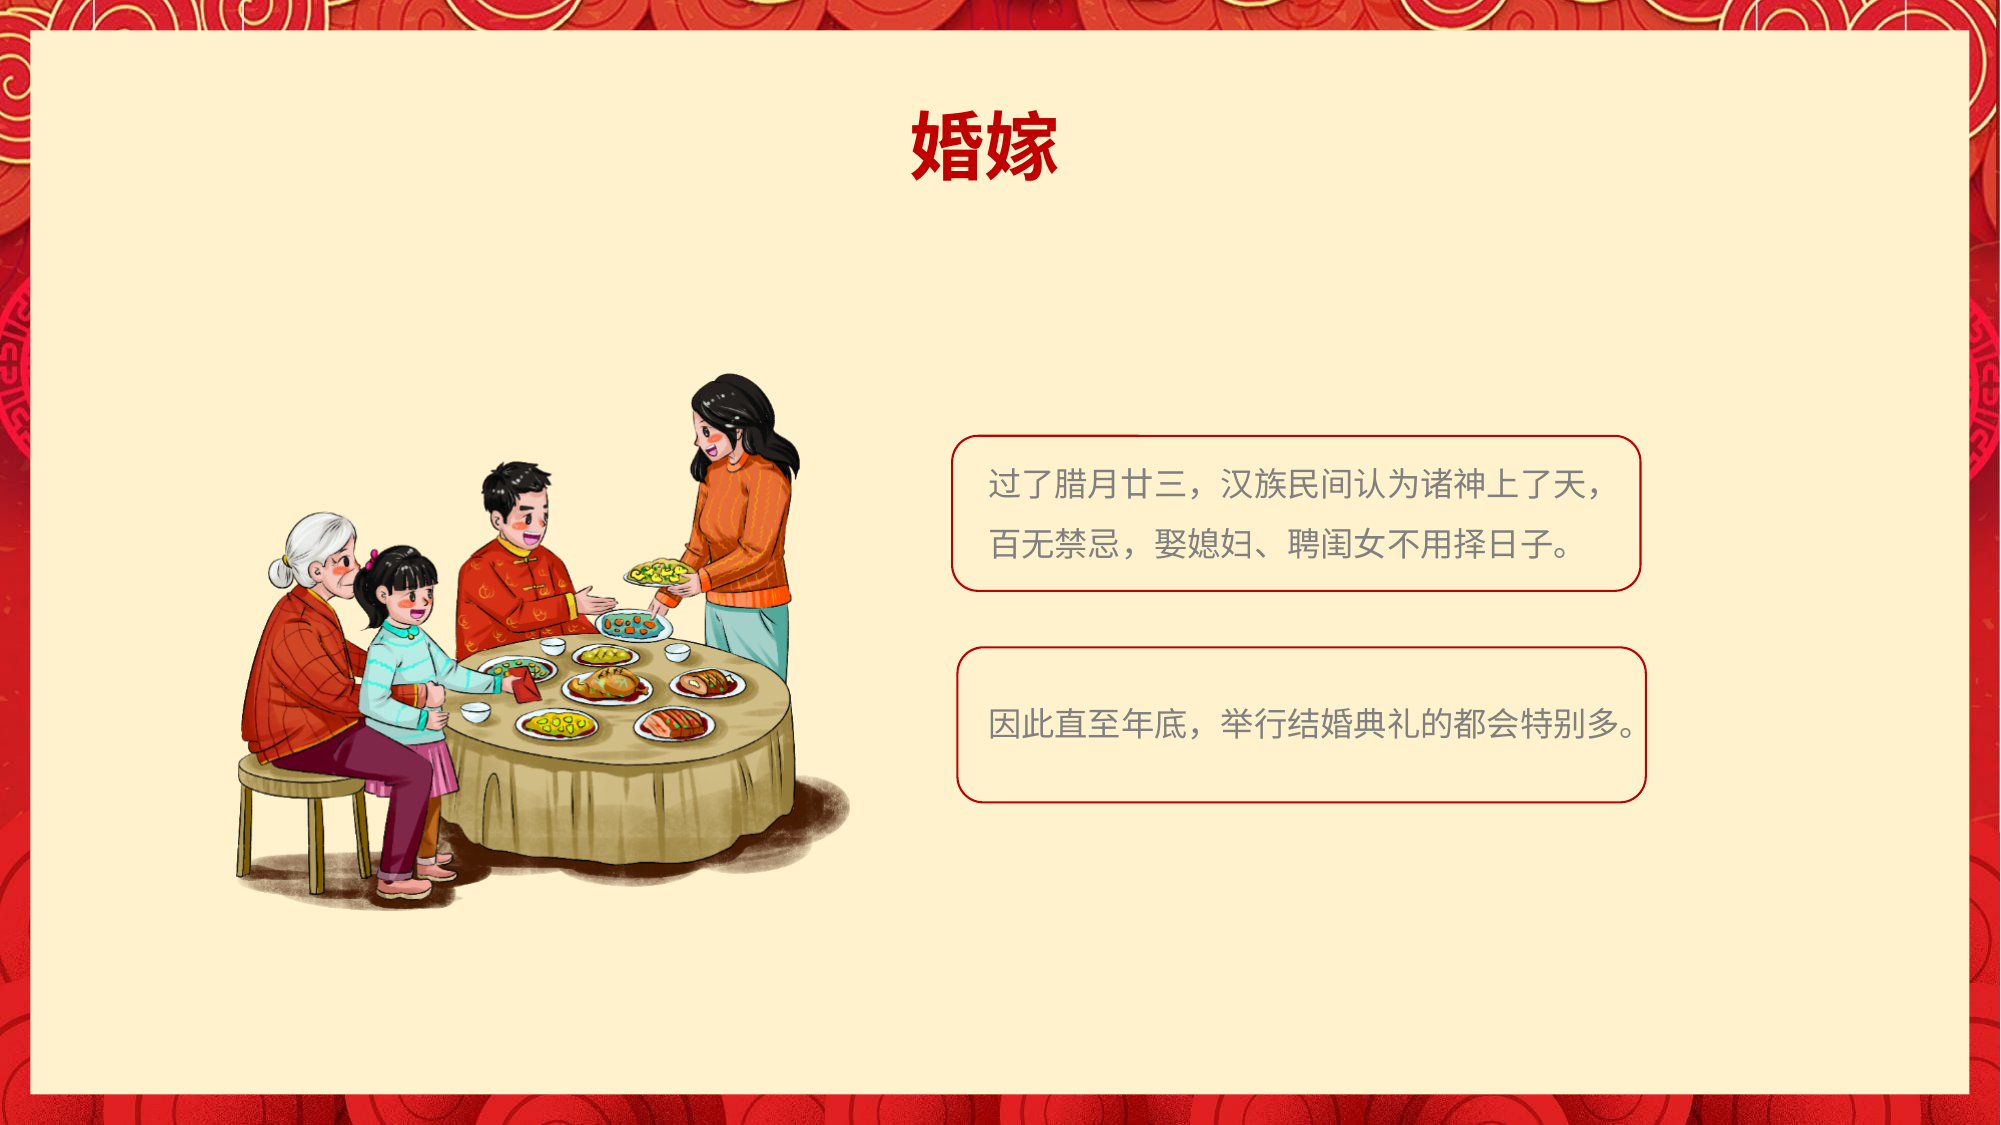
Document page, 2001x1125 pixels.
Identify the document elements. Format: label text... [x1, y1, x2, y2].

text_box 过了腊月廿三，汉族民间认为诸神上了天，百无禁忌，娶媳妇、聘闺女不用择日子。 因此直至年底，举行结婚典礼的都会特别多。 [973, 435, 1662, 750]
text_box [951, 434, 1642, 592]
text_box [956, 646, 1647, 804]
text_box 婚嫁 [894, 92, 1107, 198]
picture [0, 0, 2000, 1125]
